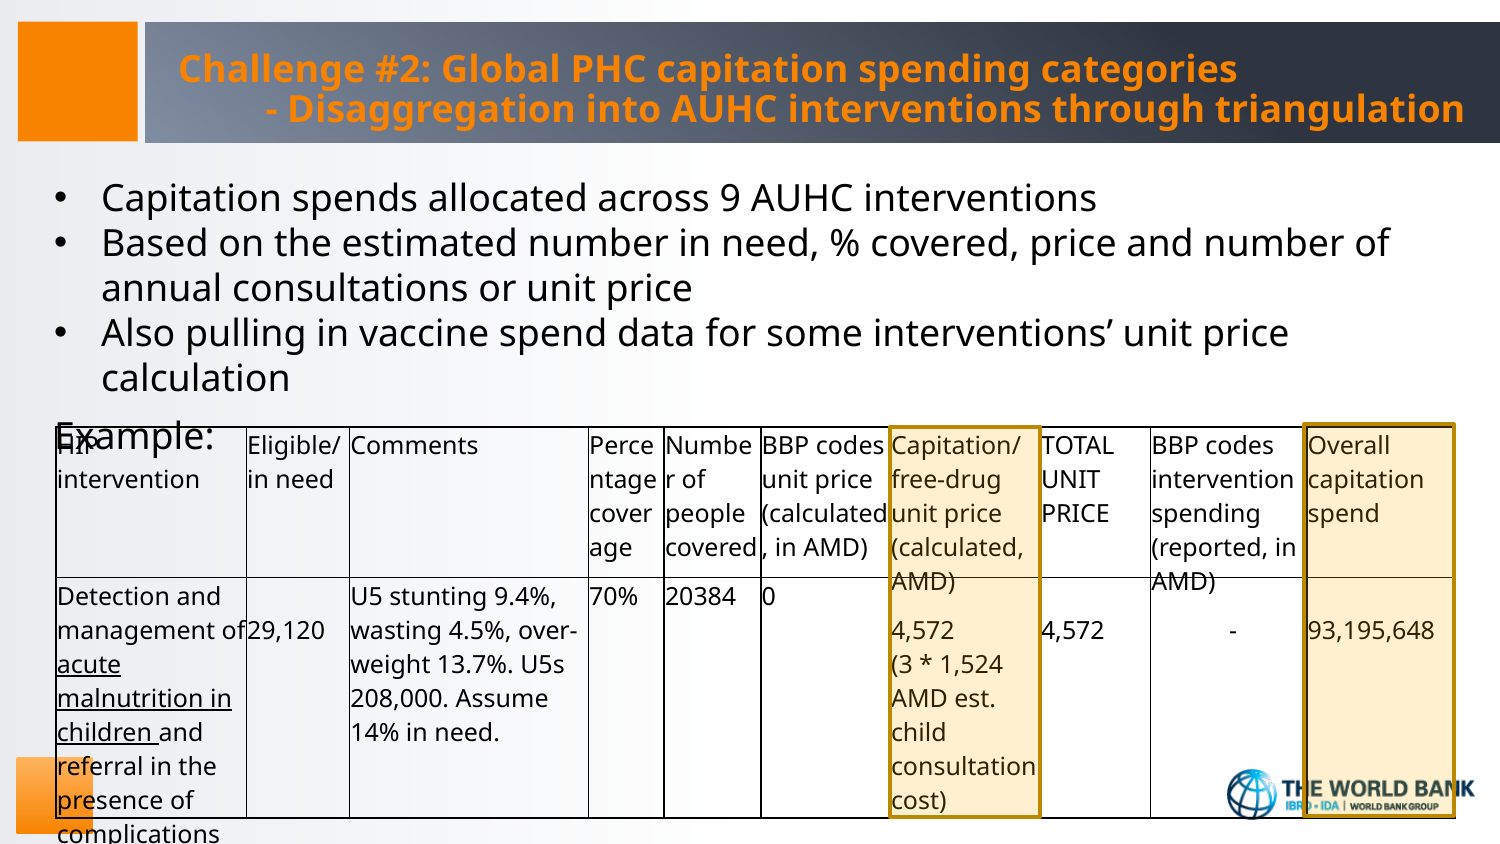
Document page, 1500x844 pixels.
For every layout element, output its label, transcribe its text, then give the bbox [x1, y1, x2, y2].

table_header BBP codes unit price (calculated, in AMD) [762, 428, 888, 577]
text_box [888, 425, 1042, 819]
table_cell 4,572 [1042, 578, 1150, 817]
table_cell 0 [762, 578, 888, 817]
table_cell 29,120 [247, 578, 349, 817]
picture [1227, 769, 1475, 820]
table_header HIP intervention [57, 428, 246, 577]
table_cell 20384 [665, 578, 760, 817]
title Challenge #2: Global PHC capitation spending categories - Disaggregation into AUHC interventions through triangulation [178, 26, 1500, 132]
table_header Number of people covered [665, 428, 760, 577]
text_box Capitation spends allocated across 9 AUHC interventions Based on the estimated number in need, % covered, price and number of annual consultations or unit price Also pulling in vaccine spend data for some interventions’ unit price calculation Example: [39, 166, 1458, 464]
table_cell Detection and management of acute malnutrition in children and referral in the presence of complications [57, 578, 246, 817]
table_header Comments [350, 428, 588, 577]
table_header TOTAL UNIT PRICE [1042, 428, 1150, 577]
table_cell - [1151, 578, 1302, 817]
table_cell U5 stunting 9.4%, wasting 4.5%, over-weight 13.7%. U5s 208,000. Assume 14% in need. [350, 578, 588, 817]
text_box [1302, 422, 1456, 818]
table_header Eligible/ in need [247, 428, 349, 577]
table_header Percentage coverage [589, 428, 663, 577]
table_header BBP codes intervention spending (reported, in AMD) [1151, 428, 1302, 577]
table_cell 70% [589, 578, 663, 817]
